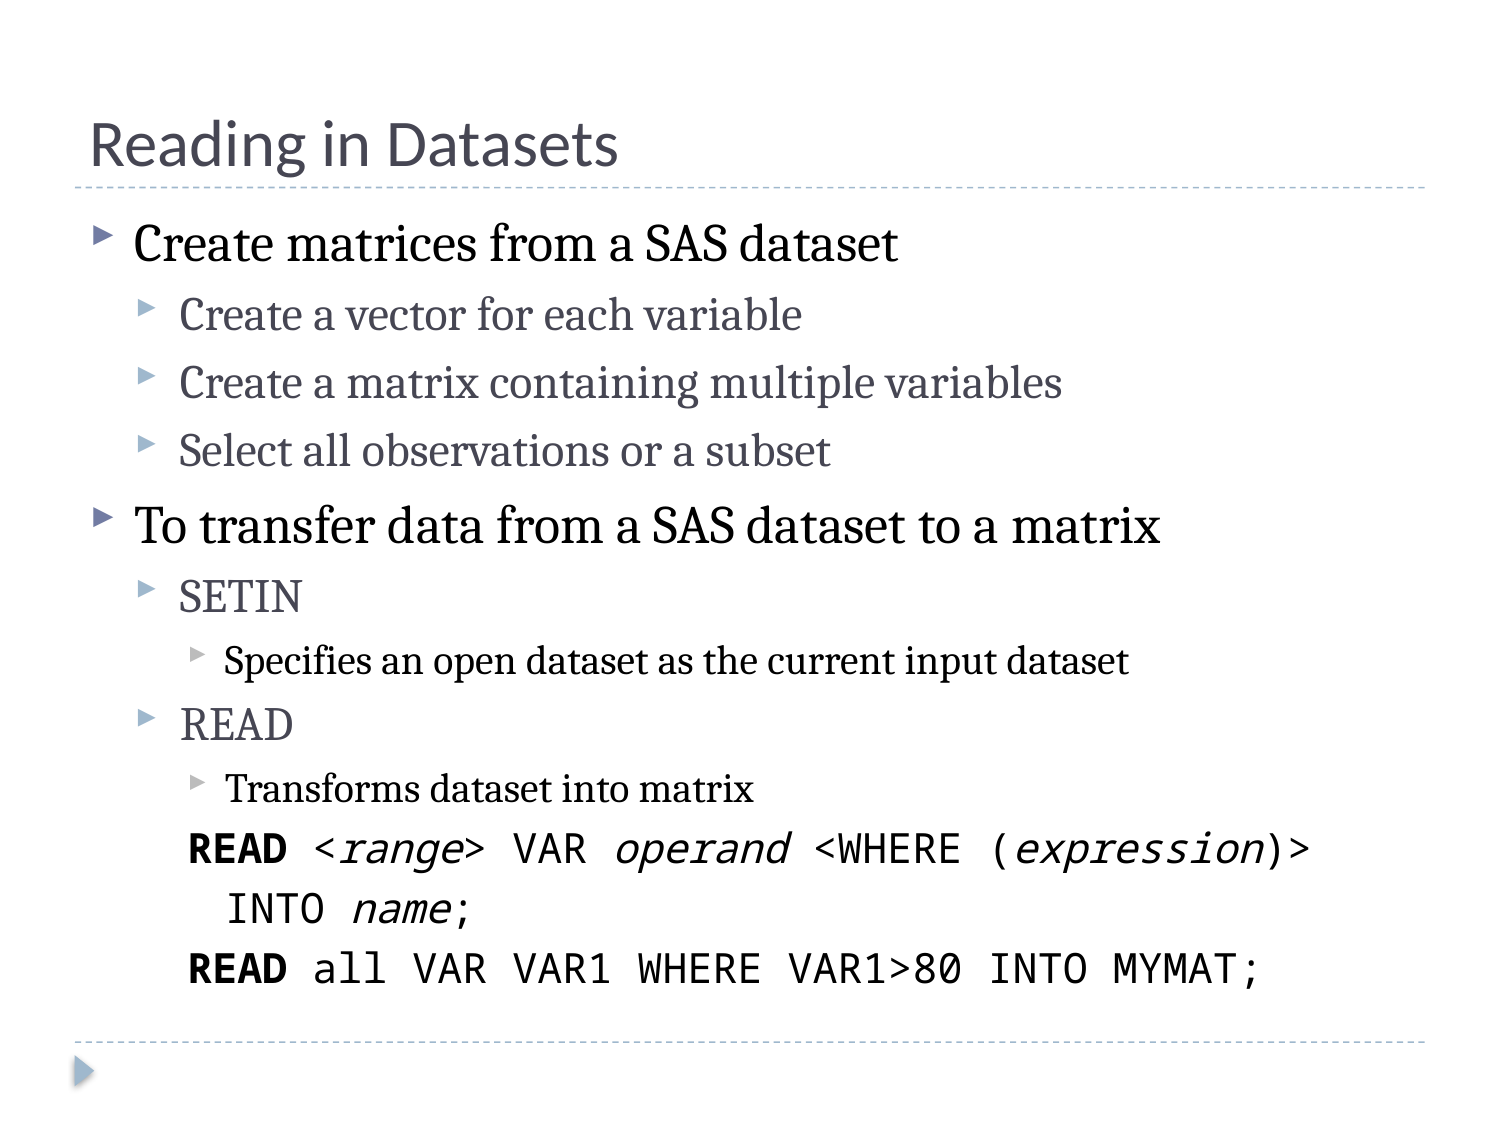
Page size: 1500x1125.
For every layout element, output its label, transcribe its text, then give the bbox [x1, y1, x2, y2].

list Create matrices from a SAS dataset Create a vector for each variable Create a matrix containing multiple variables Select all observations or a subset To transfer data from a SAS dataset to a matrix SETIN Specifies an open dataset as the current input dataset READ Transforms dataset into matrix READ <range> VAR operand <WHERE (expression)> INTO name; READ all VAR VAR1 WHERE VAR1>80 INTO MYMAT; [75, 200, 1425, 1010]
title Reading in Datasets [75, 24, 1425, 188]
